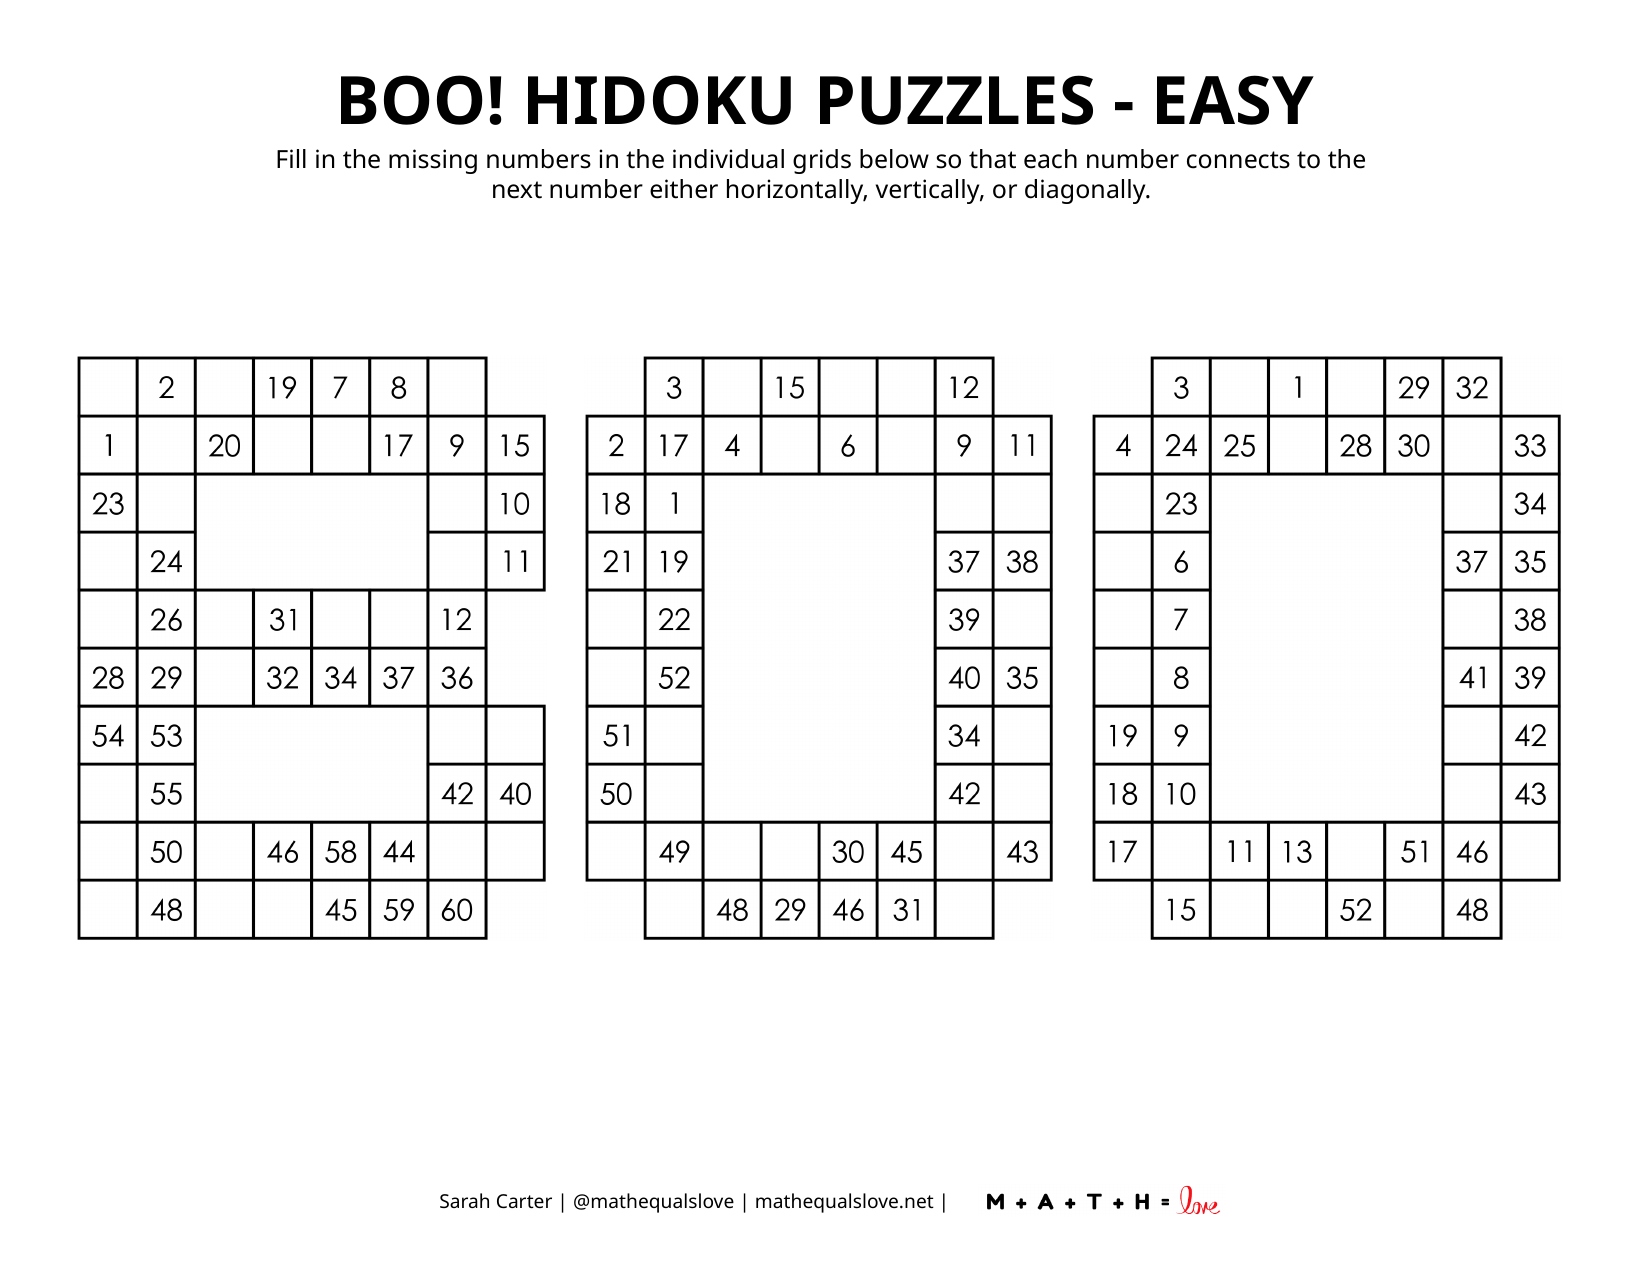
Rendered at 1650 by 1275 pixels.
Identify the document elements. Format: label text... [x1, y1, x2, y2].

text_box Fill in the missing numbers in the individual grids below so that each number connects to the next number either horizontally, vertically, or diagonally. [0, 135, 1650, 211]
text_box Sarah Carter | @mathequalslove | mathequalslove.net | [424, 1182, 1259, 1220]
picture [978, 1183, 1226, 1218]
picture [1091, 355, 1562, 942]
picture [76, 355, 547, 942]
picture [583, 355, 1055, 942]
text_box BOO! HIDOKU PUZZLES - EASY [76, 50, 1574, 135]
